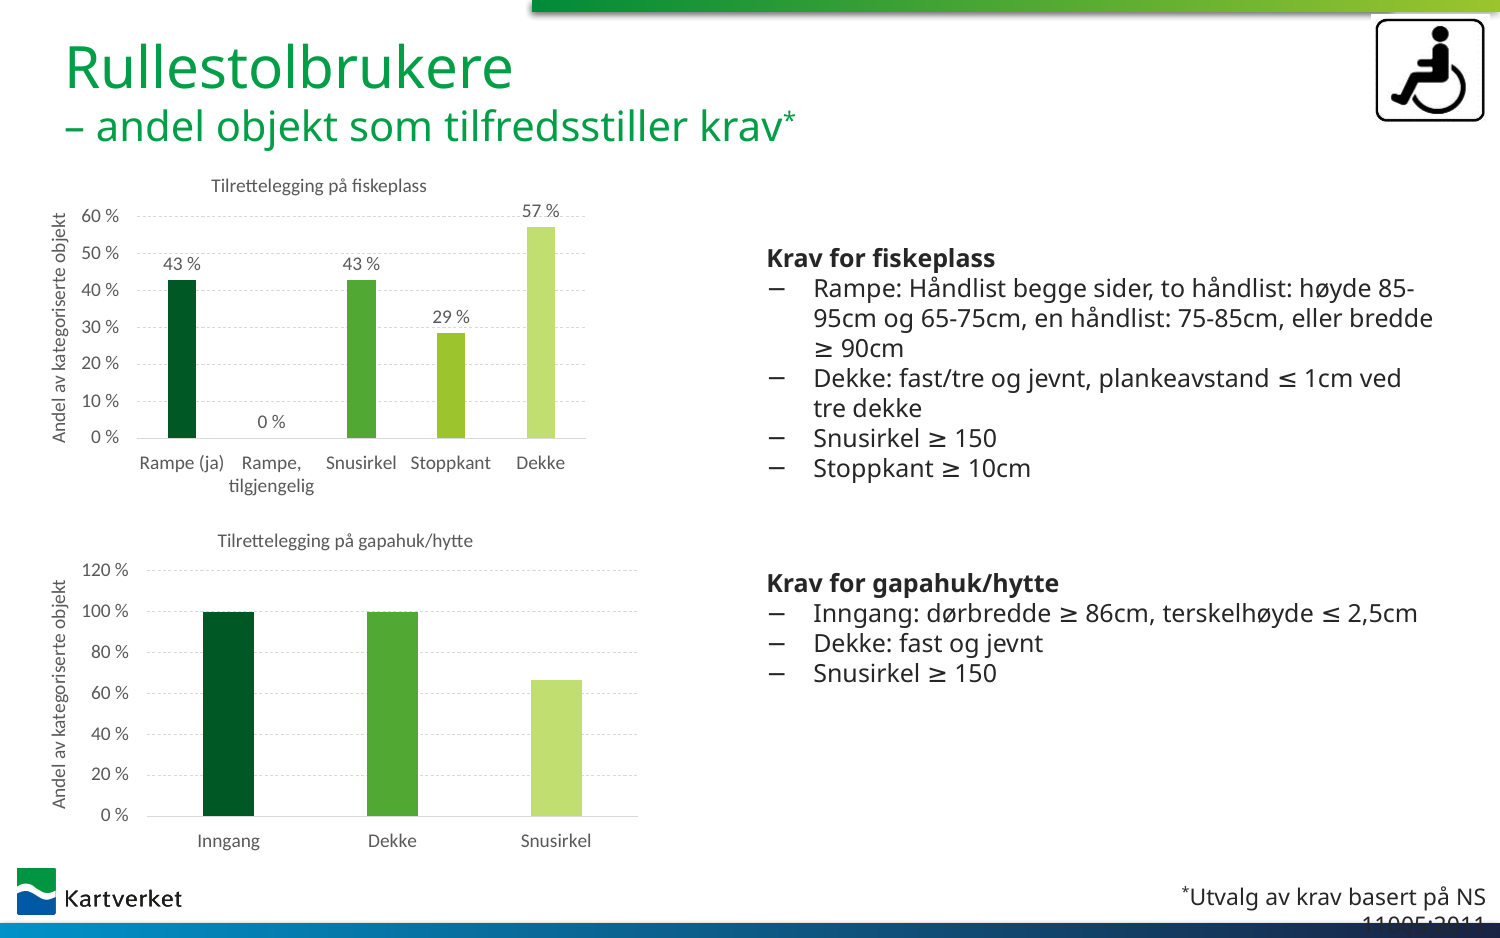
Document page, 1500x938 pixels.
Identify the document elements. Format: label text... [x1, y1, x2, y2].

picture [1371, 13, 1491, 127]
picture [41, 166, 597, 505]
text_box Rullestolbrukere – andel objekt som tilfredsstiller krav* [49, 29, 1431, 158]
text_box Krav for fiskeplass Rampe: Håndlist begge sider, to håndlist: høyde 85-95cm og 65-75cm, en håndlist: 75-85cm, eller bredde ≥ 90cm Dekke: fast/tre og jevnt, plankeavstand ≤ 1cm ved tre dekke Snusirkel ≥ 150 Stoppkant ≥ 10cm [751, 235, 1452, 490]
text_box Krav for gapahuk/hytte Inngang: dørbredde ≥ 86cm, terskelhøyde ≤ 2,5cm Dekke: fast og jevnt Snusirkel ≥ 150 [751, 560, 1452, 695]
text_box *Utvalg av krav basert på NS 11005:2011 [1068, 873, 1500, 938]
picture [41, 520, 650, 859]
